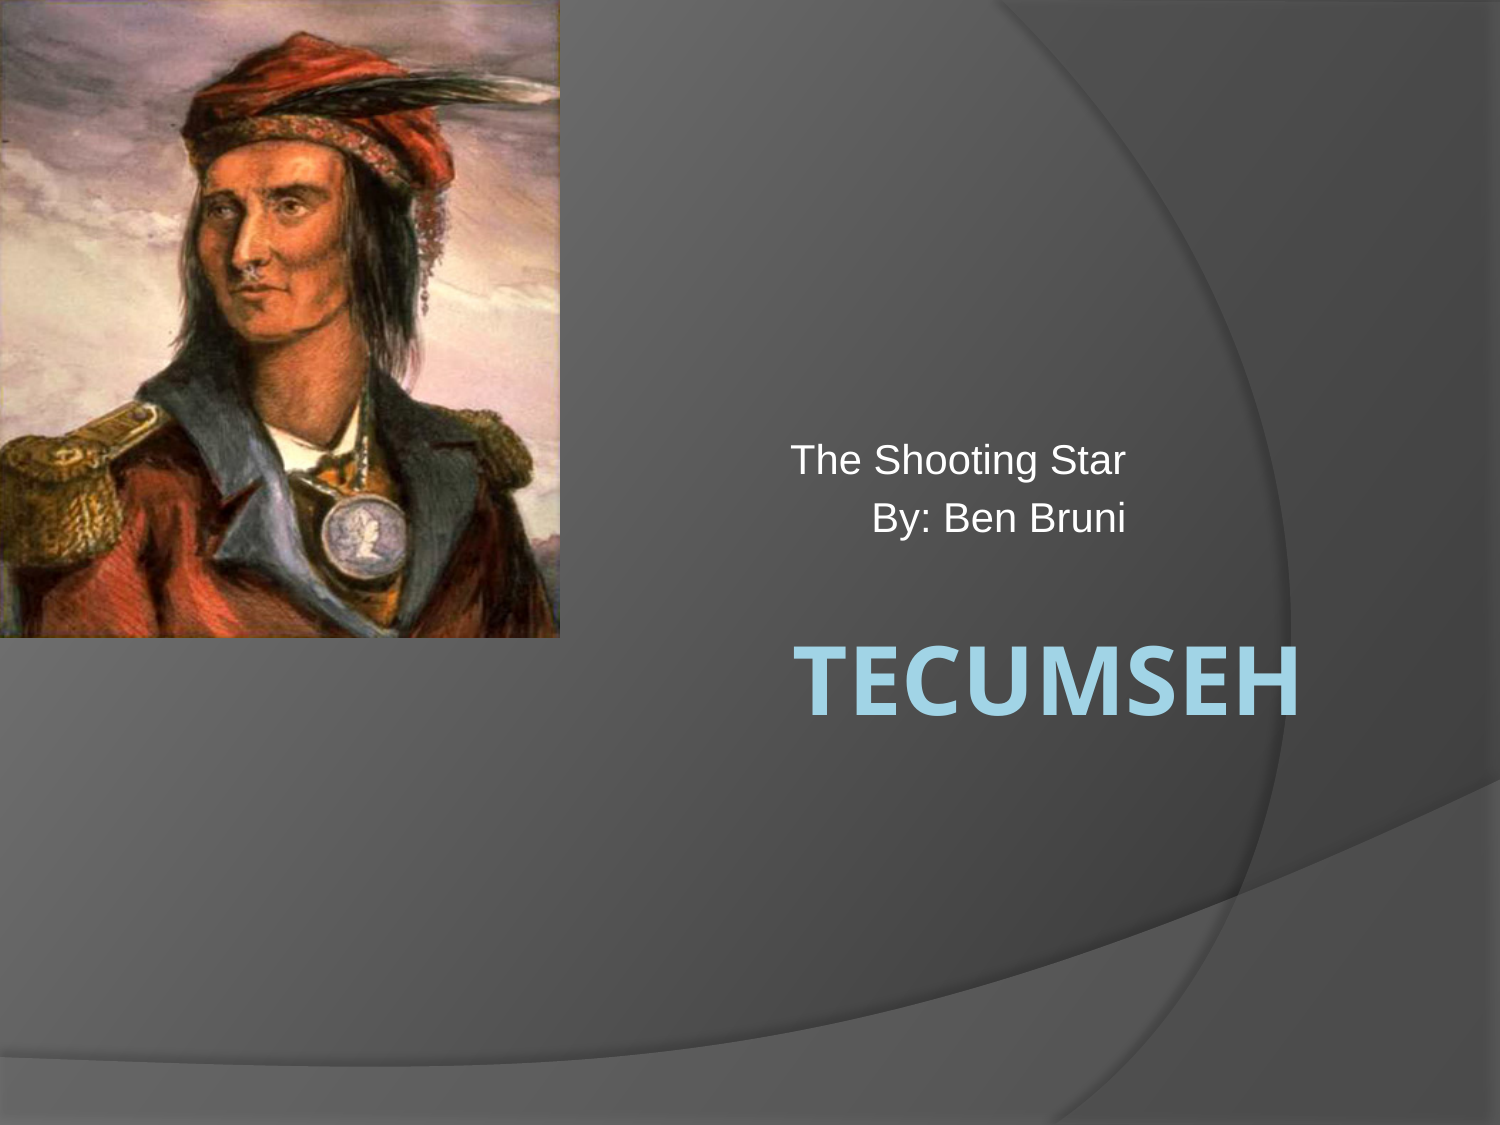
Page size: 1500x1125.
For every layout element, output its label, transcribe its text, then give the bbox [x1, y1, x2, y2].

title Tecumseh [274, 612, 1338, 990]
subtitle The Shooting Star By: Ben Bruni [570, 253, 1134, 541]
picture [0, 0, 560, 638]
